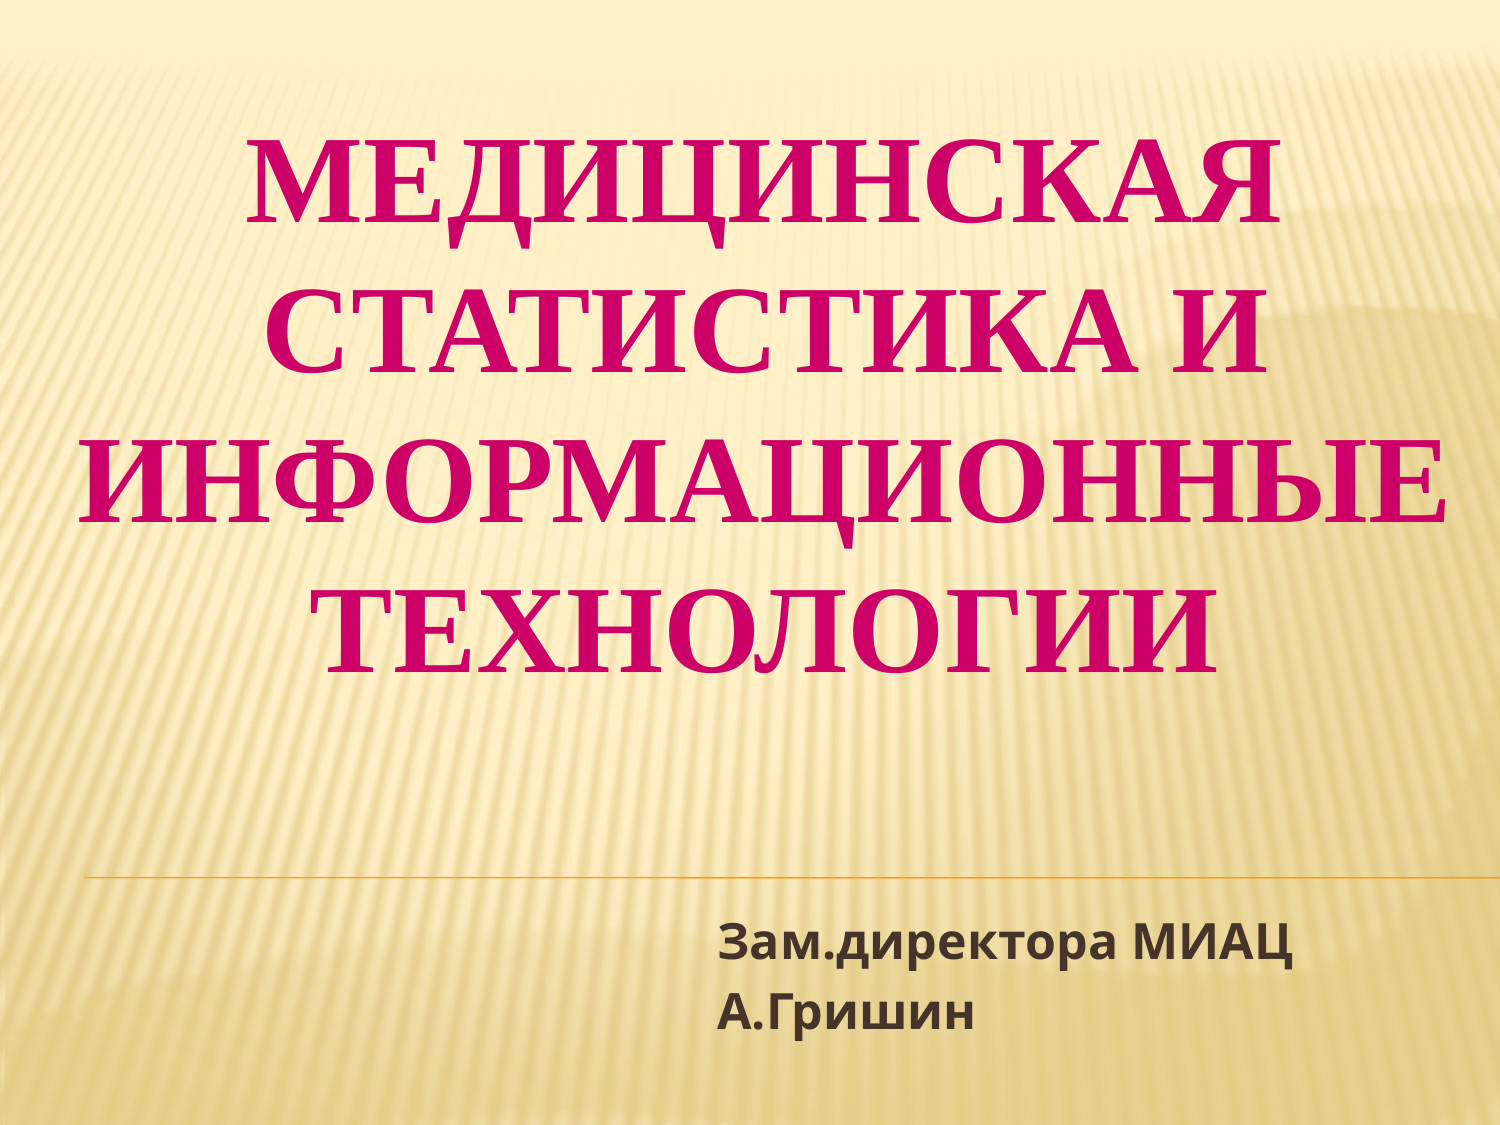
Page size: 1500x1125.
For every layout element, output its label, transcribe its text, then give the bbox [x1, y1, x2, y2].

subtitle Зам.директора МИАЦ А.Гришин [702, 893, 1400, 1047]
title Медицинская статистика и информационные технологии [29, 90, 1500, 799]
